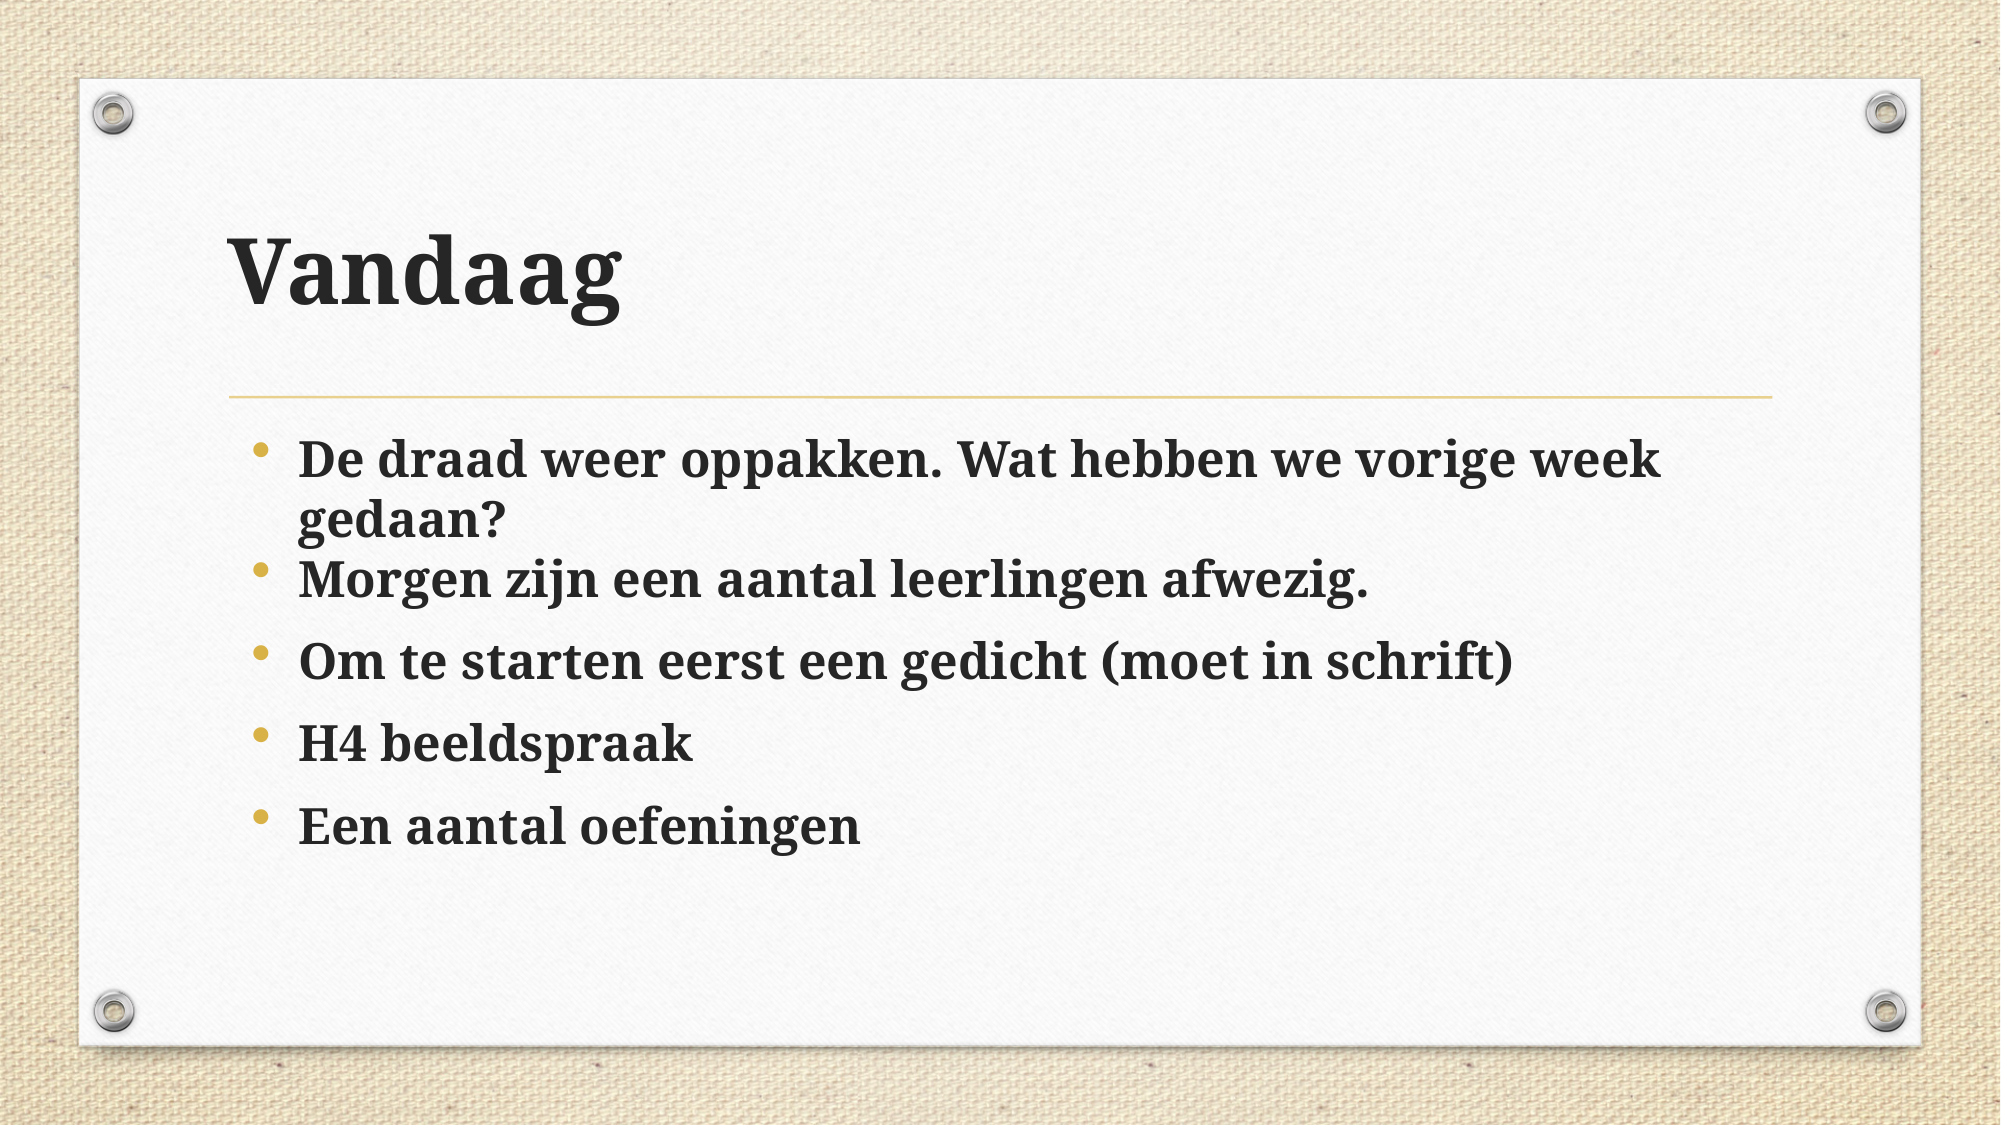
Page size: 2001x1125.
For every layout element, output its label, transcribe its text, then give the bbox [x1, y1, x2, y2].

picture [0, 0, 2001, 1125]
list De draad weer oppakken. Wat hebben we vorige week gedaan? Morgen zijn een aantal leerlingen afwezig. Om te starten eerst een gedicht (moet in schrift) H4 beeldspraak Een aantal oefeningen [212, 419, 1788, 965]
title Vandaag [212, 161, 1788, 375]
